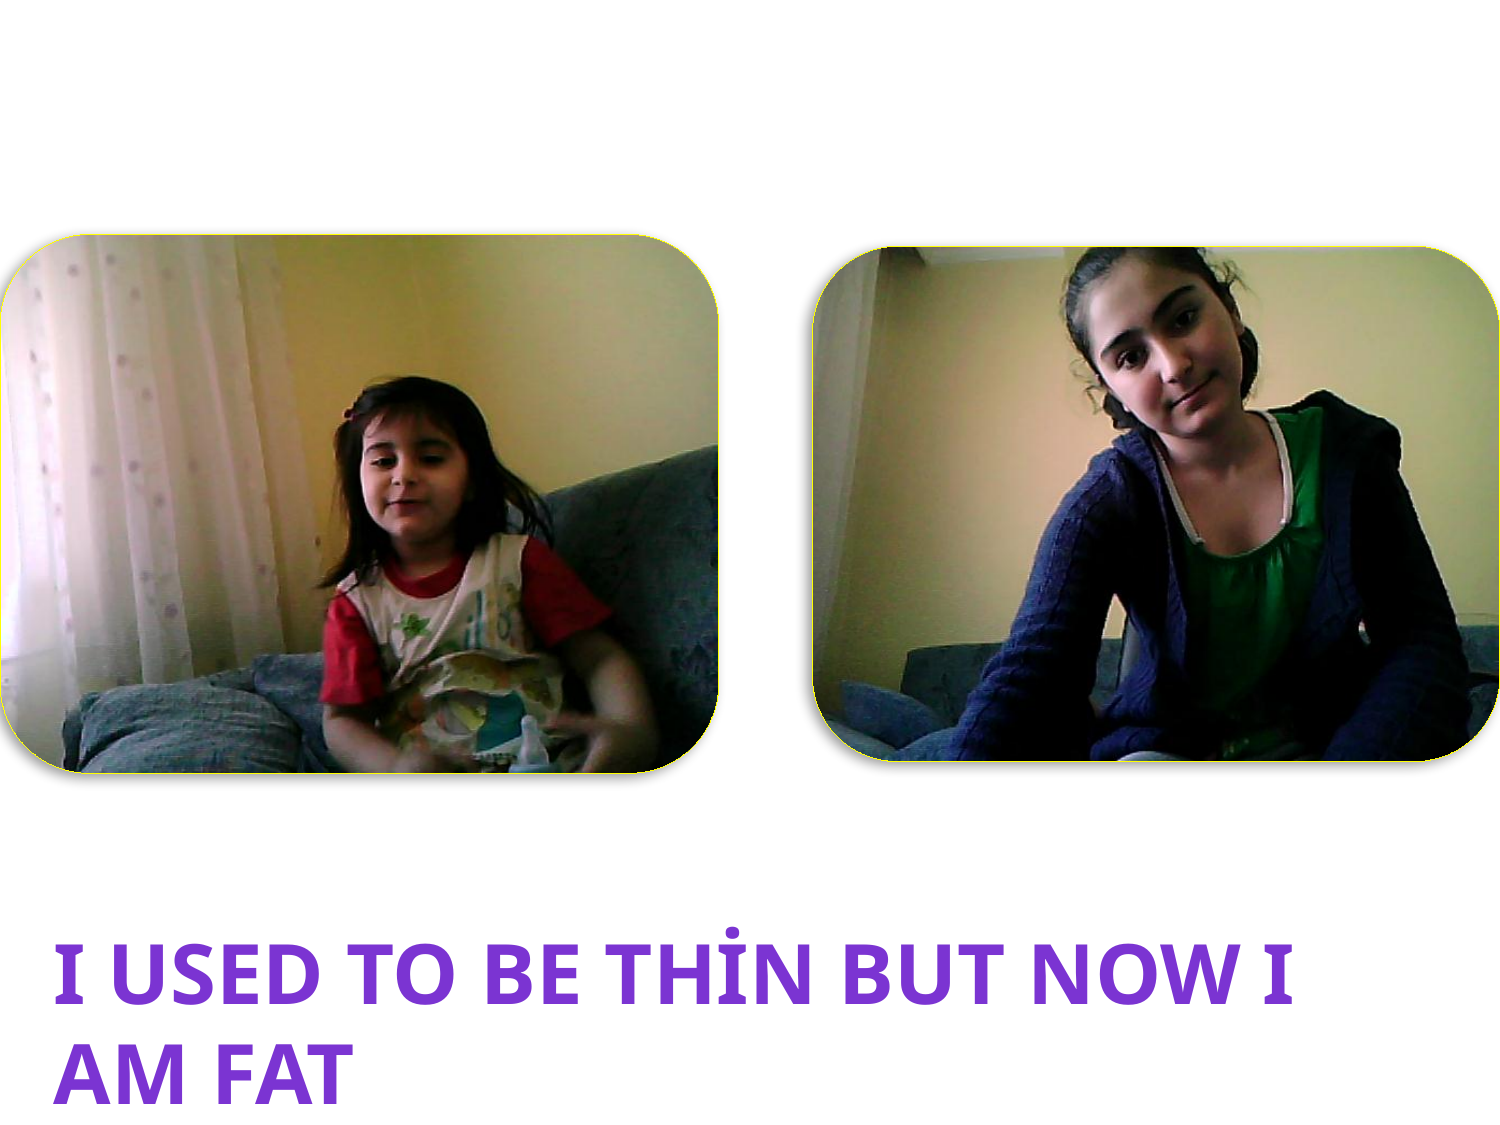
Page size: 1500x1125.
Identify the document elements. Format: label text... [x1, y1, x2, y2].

picture [0, 234, 719, 774]
text_box I used to be thin but now I am fat [38, 913, 1435, 1125]
picture [812, 245, 1500, 762]
